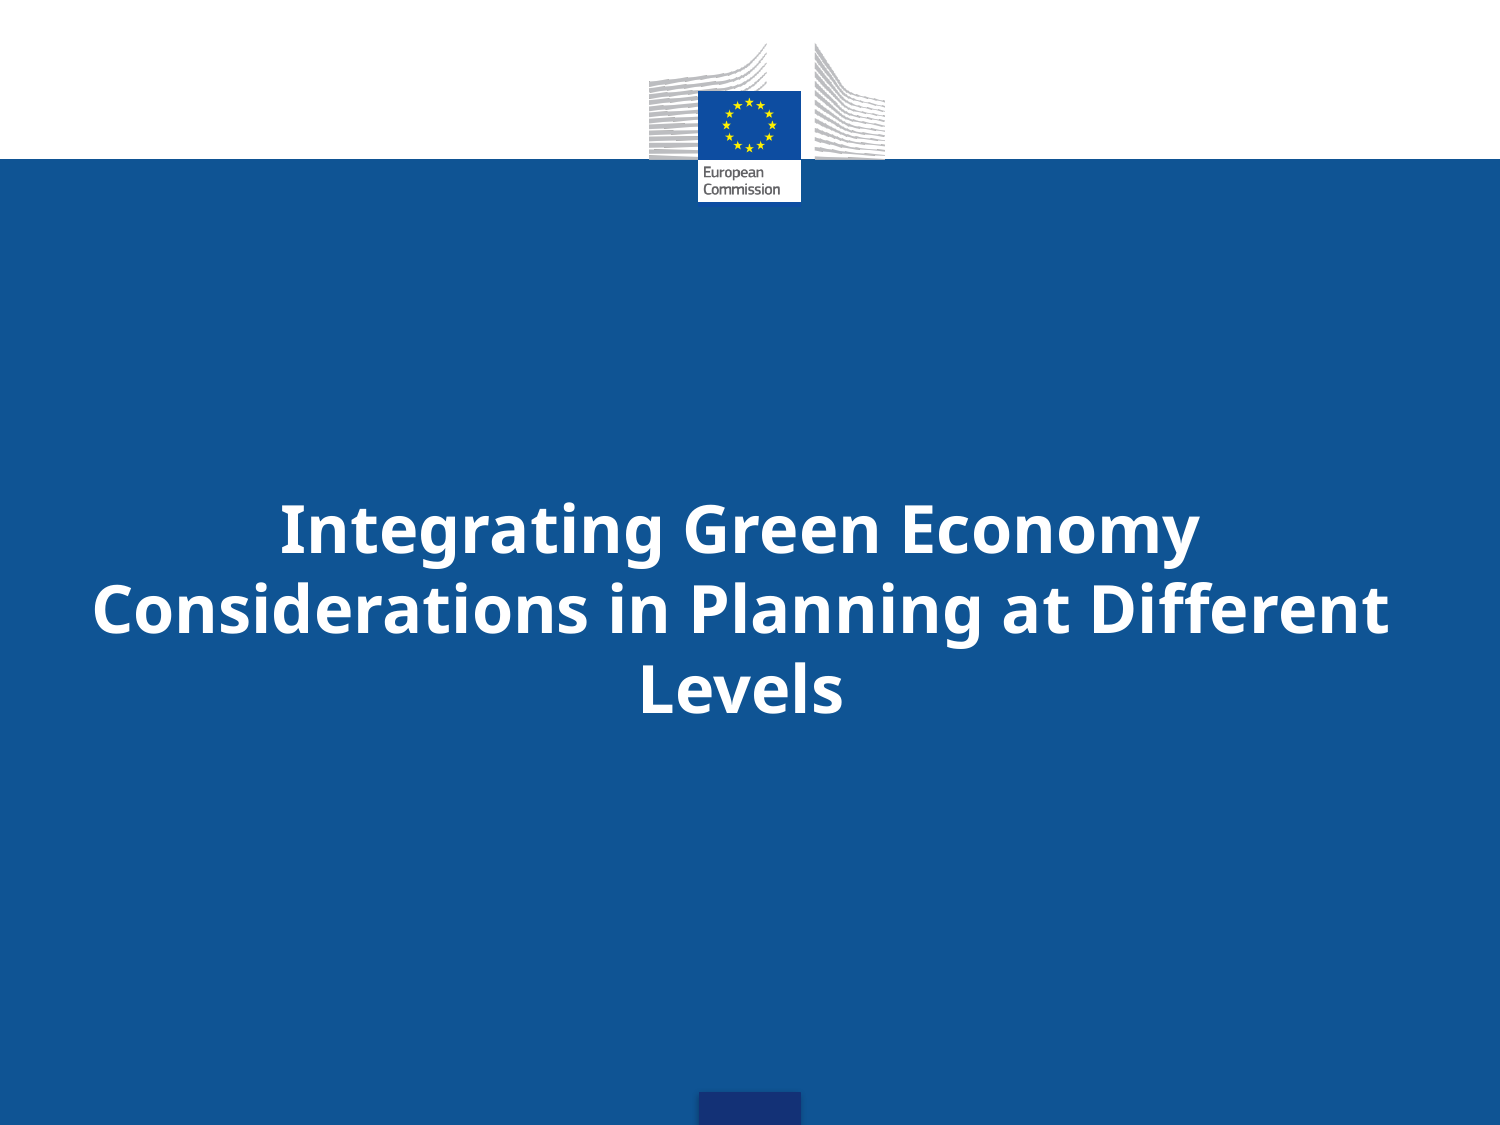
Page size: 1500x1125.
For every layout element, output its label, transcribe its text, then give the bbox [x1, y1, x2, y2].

subtitle Integrating Green Economy Considerations in Planning at Different Levels [41, 479, 1441, 764]
